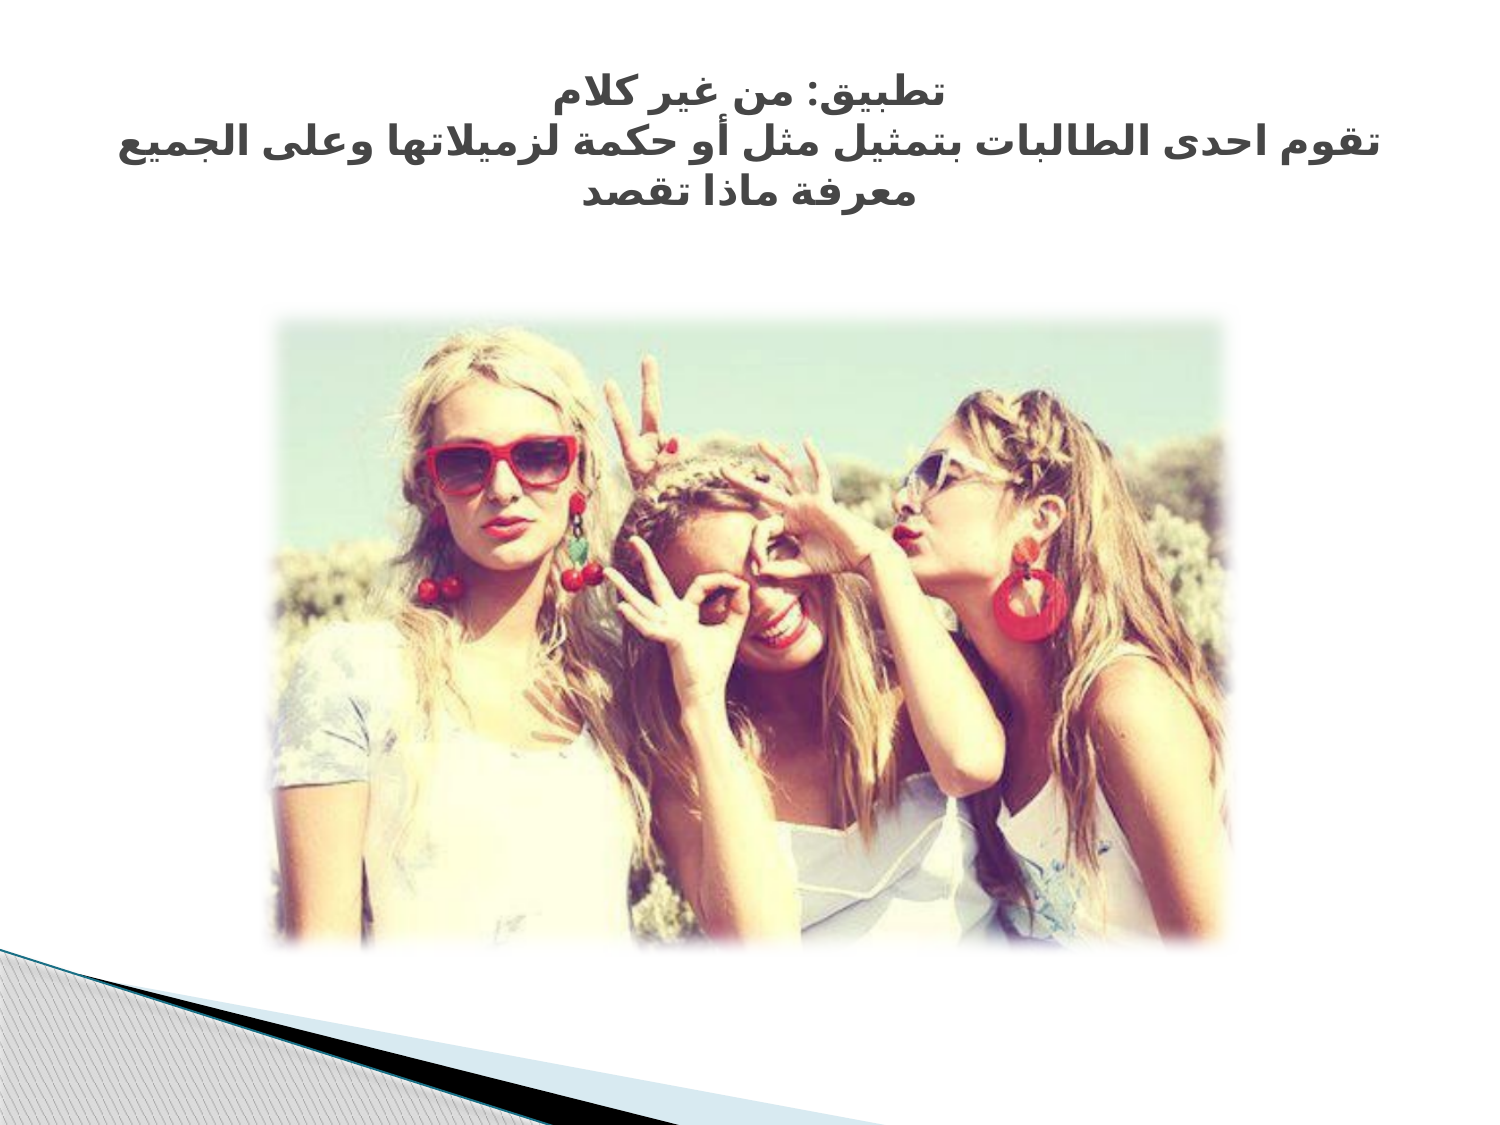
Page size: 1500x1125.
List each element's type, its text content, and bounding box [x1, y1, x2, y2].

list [258, 302, 1241, 957]
title تطبيق: من غير كلام تقوم احدى الطالبات بتمثيل مثل أو حكمة لزميلاتها وعلى الجميع معرفة ماذا تقصد [75, 45, 1425, 233]
